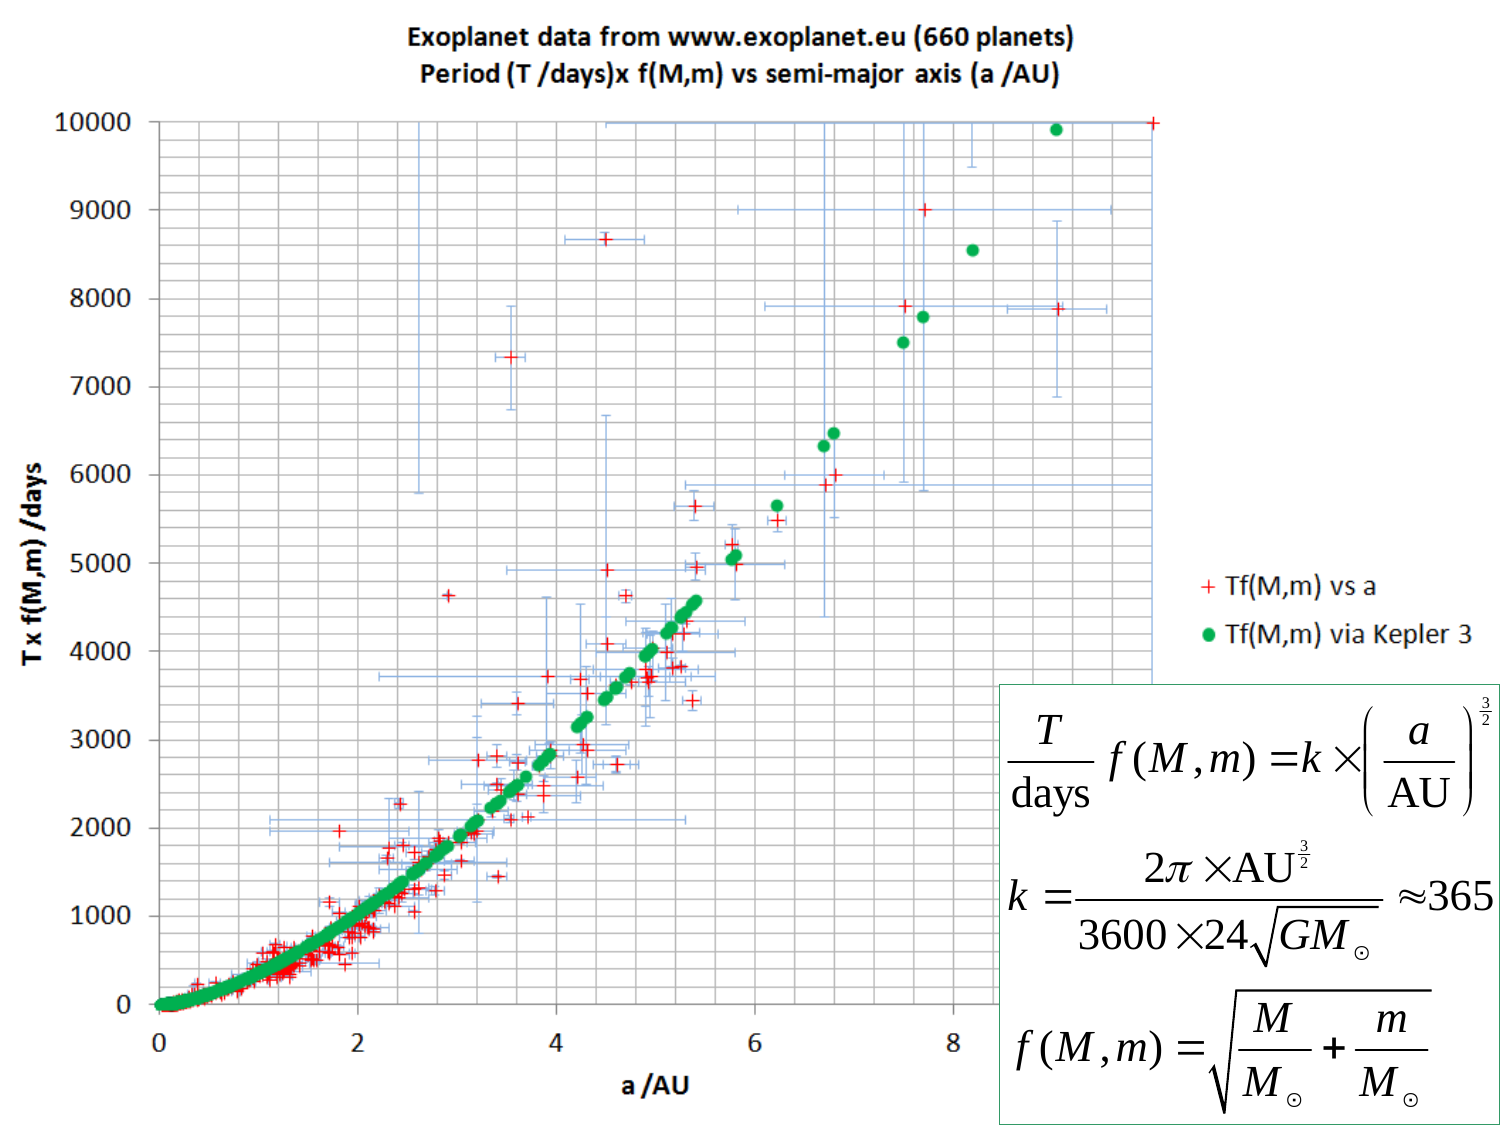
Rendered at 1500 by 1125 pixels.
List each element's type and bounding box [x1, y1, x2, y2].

text_box [999, 684, 1500, 1125]
picture [0, 12, 1482, 1113]
